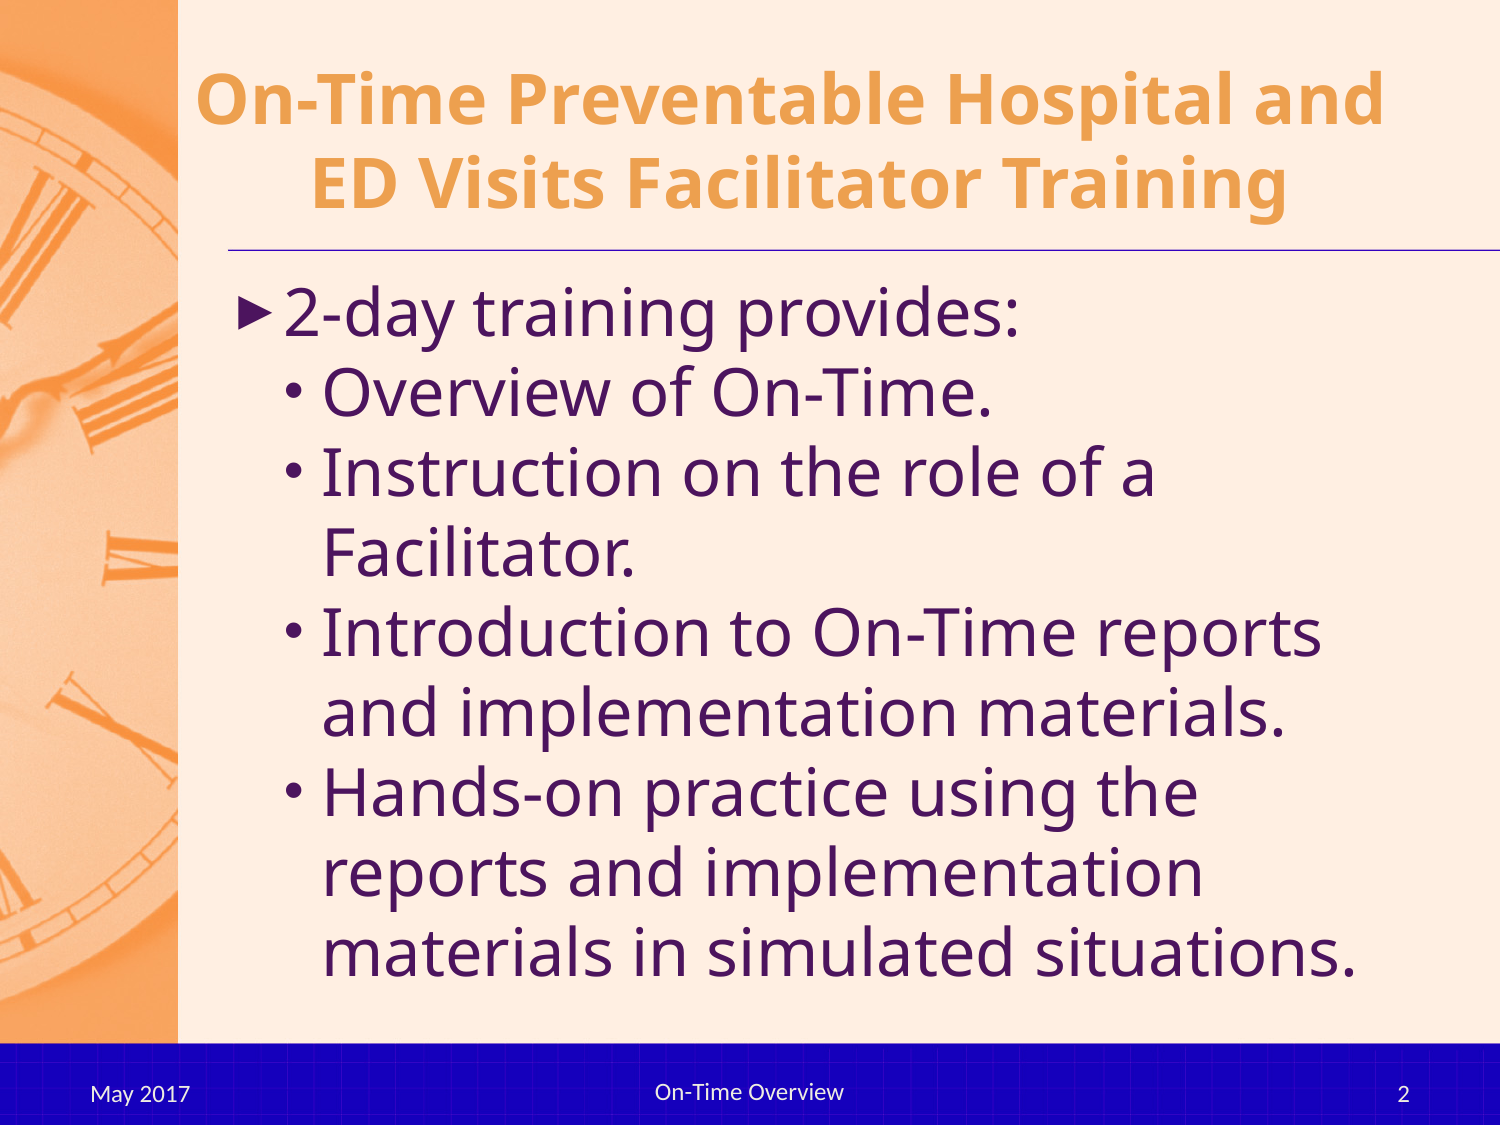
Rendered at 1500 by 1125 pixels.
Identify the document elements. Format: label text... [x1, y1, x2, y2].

slide_number 2 [1074, 1062, 1425, 1122]
footer On-Time Overview [512, 1060, 988, 1121]
list 2-day training provides: Overview of On-Time. Instruction on the role of a Facilitator. Introduction to On-Time reports and implementation materials. Hands-on practice using the reports and implementation materials in simulated situations. [212, 262, 1425, 1005]
picture [0, 0, 1500, 1125]
title On-Time Preventable Hospital and ED Visits Facilitator Training [174, 45, 1425, 233]
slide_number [75, 1062, 425, 1122]
